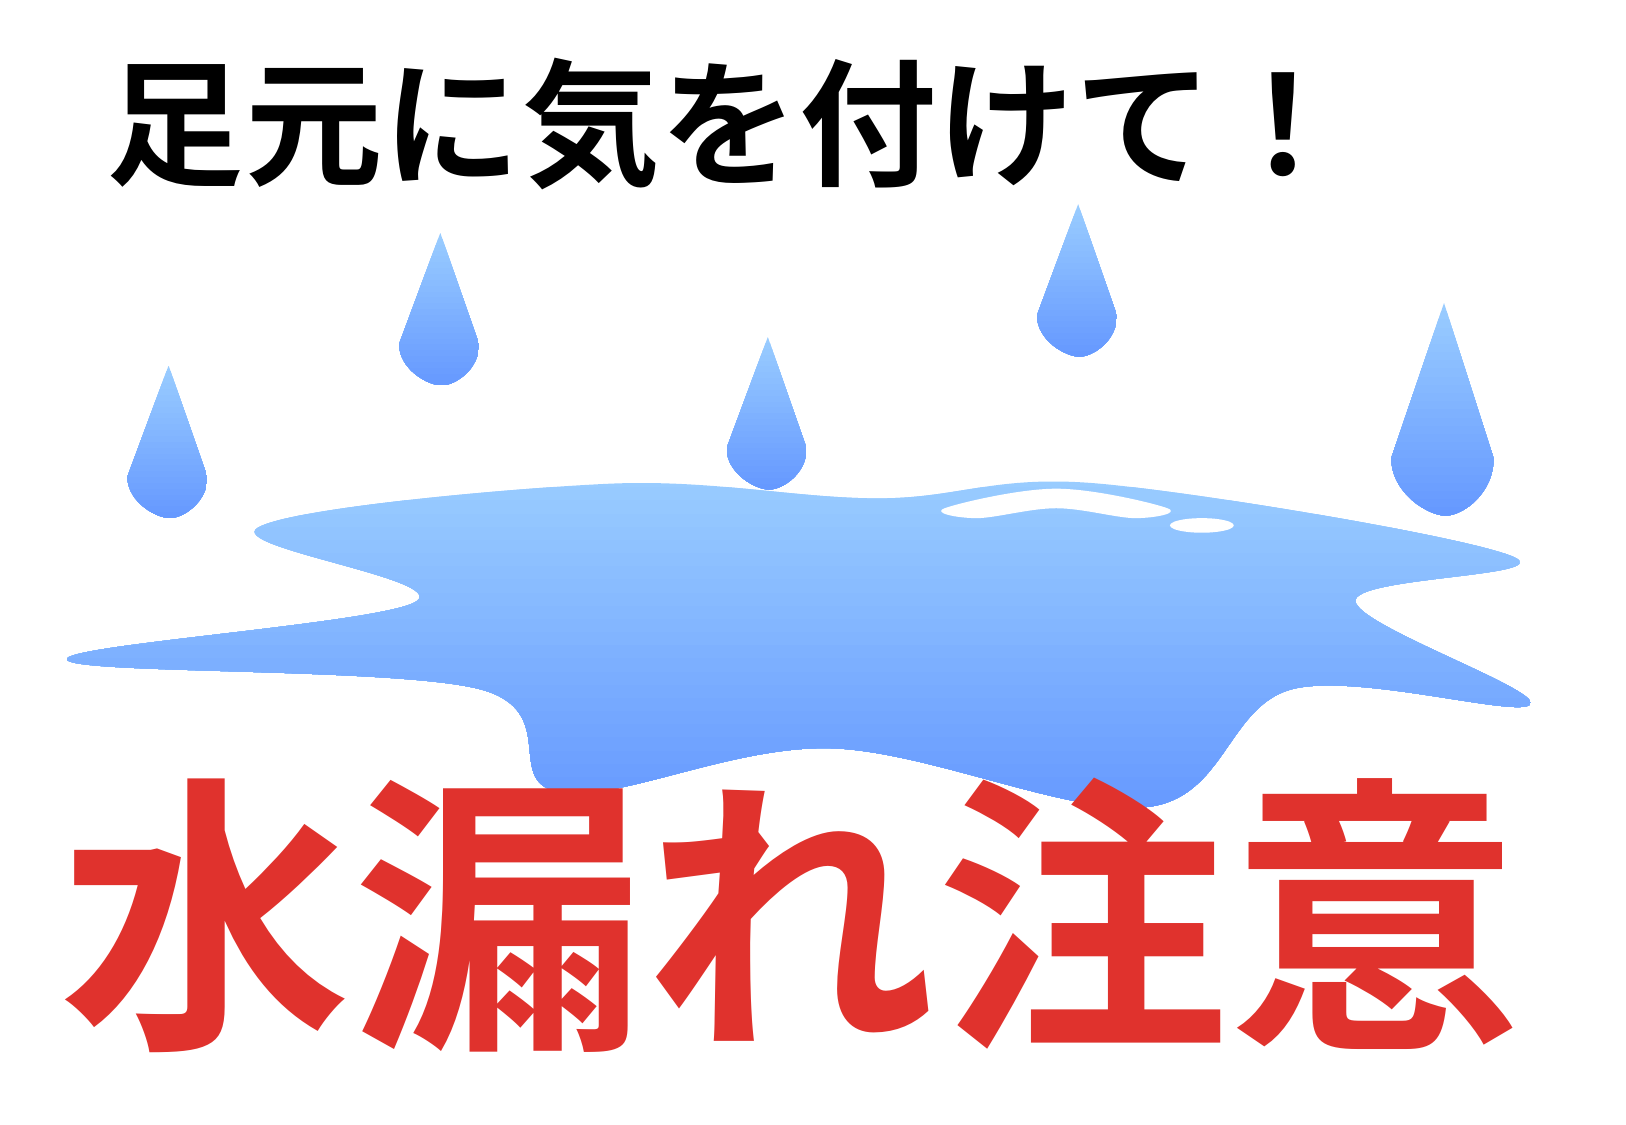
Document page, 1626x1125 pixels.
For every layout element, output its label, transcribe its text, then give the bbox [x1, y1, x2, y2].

text_box [726, 337, 807, 472]
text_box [56, 473, 1557, 817]
text_box [129, 365, 206, 472]
text_box [1036, 204, 1117, 357]
text_box [1391, 303, 1494, 472]
text_box 水漏れ注意 [44, 727, 1581, 1093]
text_box [399, 232, 480, 386]
text_box 足元に気を付けて！ [91, 30, 1581, 211]
